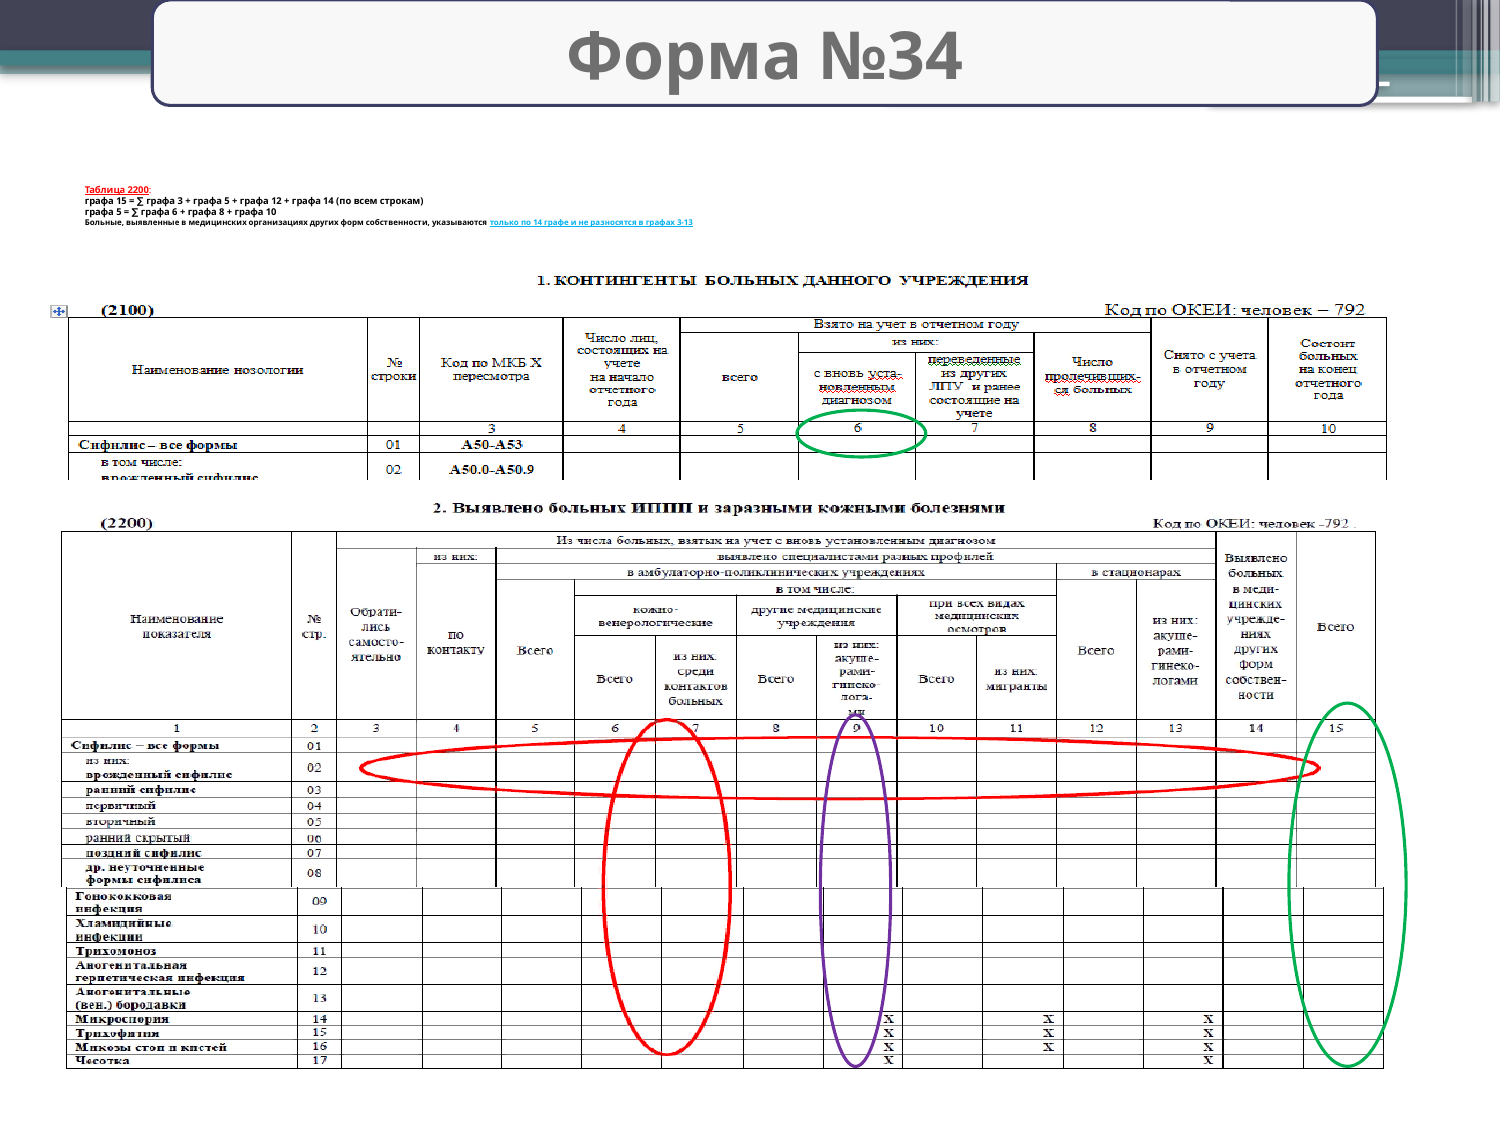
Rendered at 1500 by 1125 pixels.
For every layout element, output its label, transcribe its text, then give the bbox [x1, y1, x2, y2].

title Таблица 2200: графа 15 = ∑ графа 3 + графа 5 + графа 12 + графа 14 (по всем строкам) графа 5 = ∑ графа 6 + графа 8 + графа 10 Больные, выявленные в медицинских организациях других форм собственности, указываются только по 14 графе и не разносятся в графах 3-13 [70, 175, 1421, 210]
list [58, 480, 1454, 1101]
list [23, 210, 1419, 973]
text_box Форма №34 [150, 0, 1379, 107]
